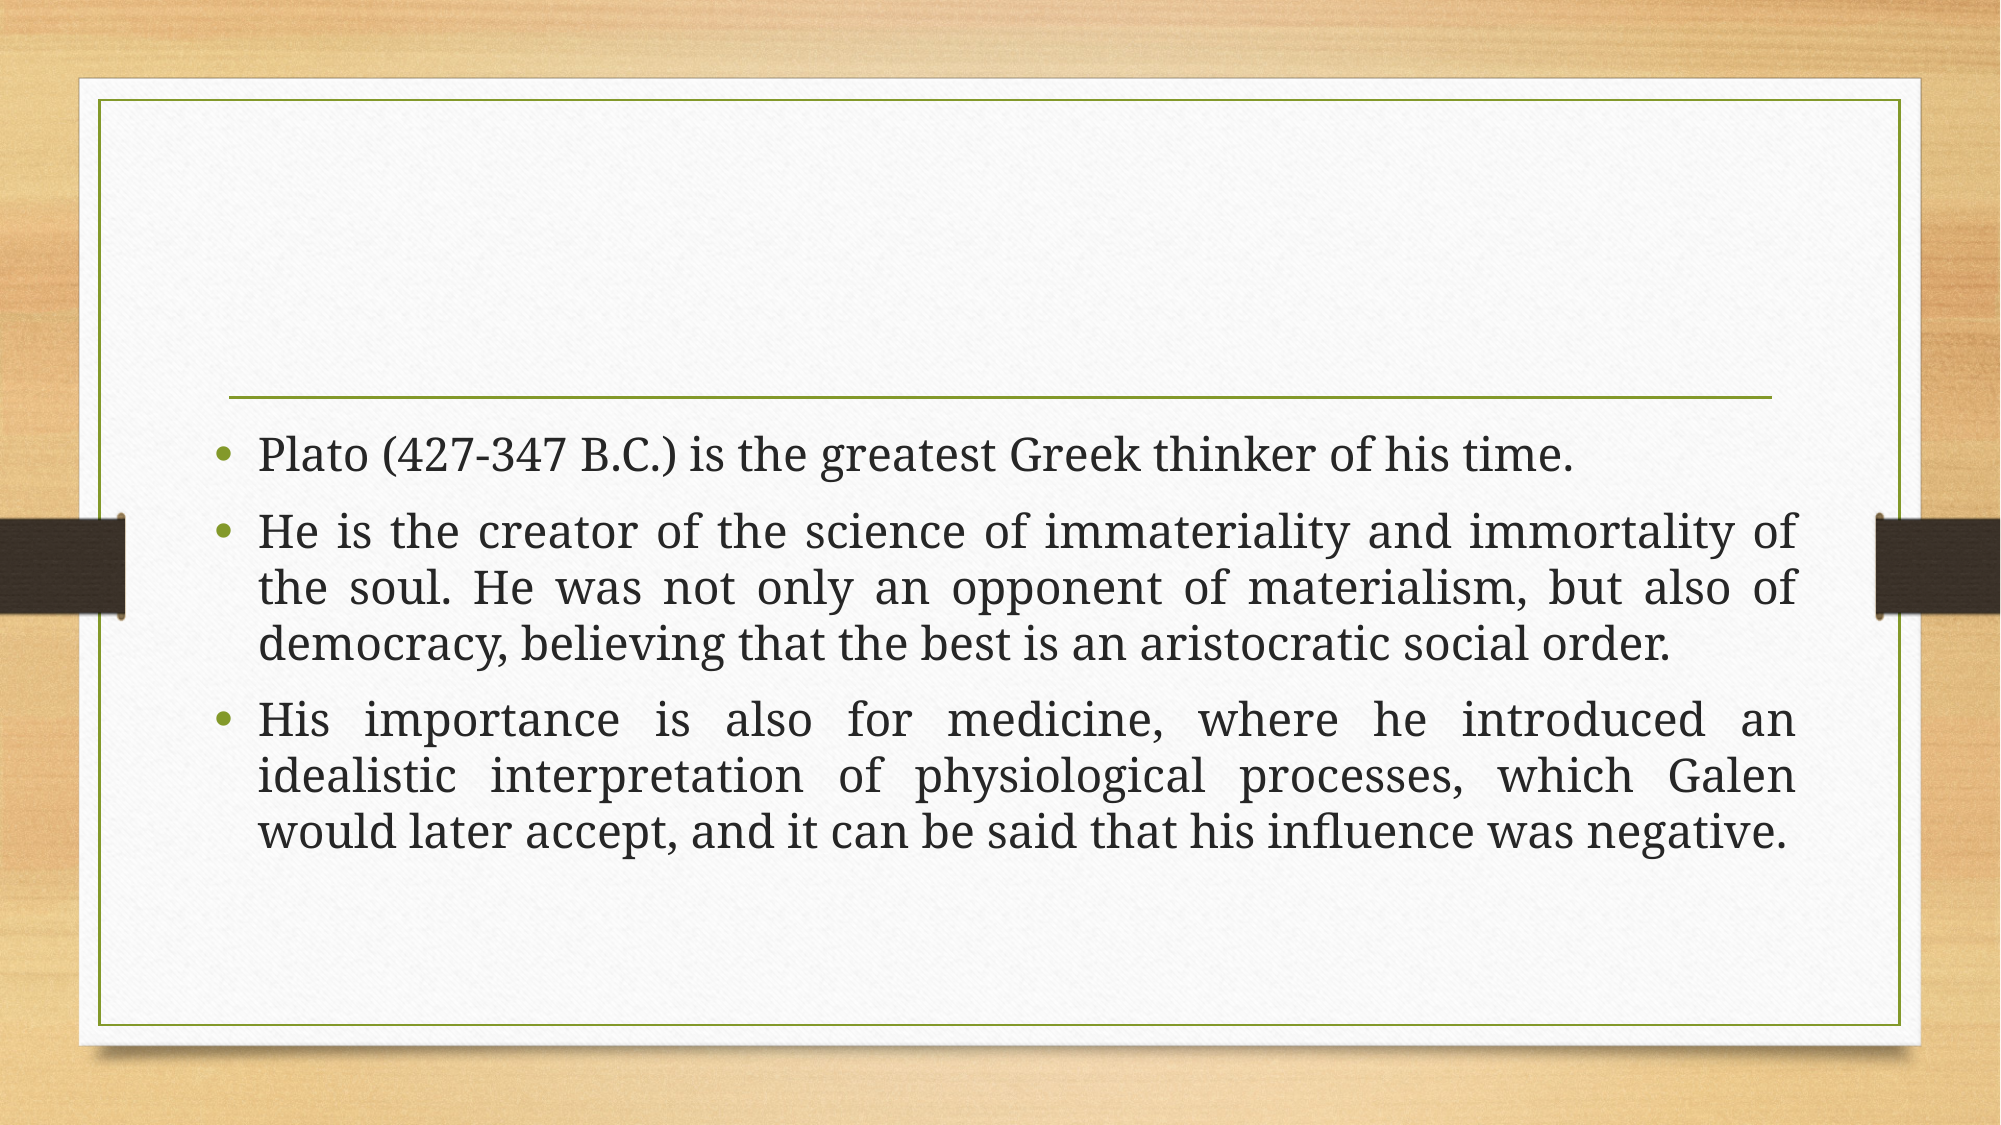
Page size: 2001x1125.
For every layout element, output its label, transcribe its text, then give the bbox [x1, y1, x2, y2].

list Plato (427-347 B.C.) is the greatest Greek thinker of his time. He is the creator of the science of immateriality and immortality of the soul. He was not only an opponent of materialism, but also of democracy, believing that the best is an aristocratic social order. His importance is also for medicine, where he introduced an idealistic interpretation of physiological processes, which Galen would later accept, and it can be said that his influence was negative. [199, 417, 1813, 950]
picture [0, 0, 2001, 1125]
